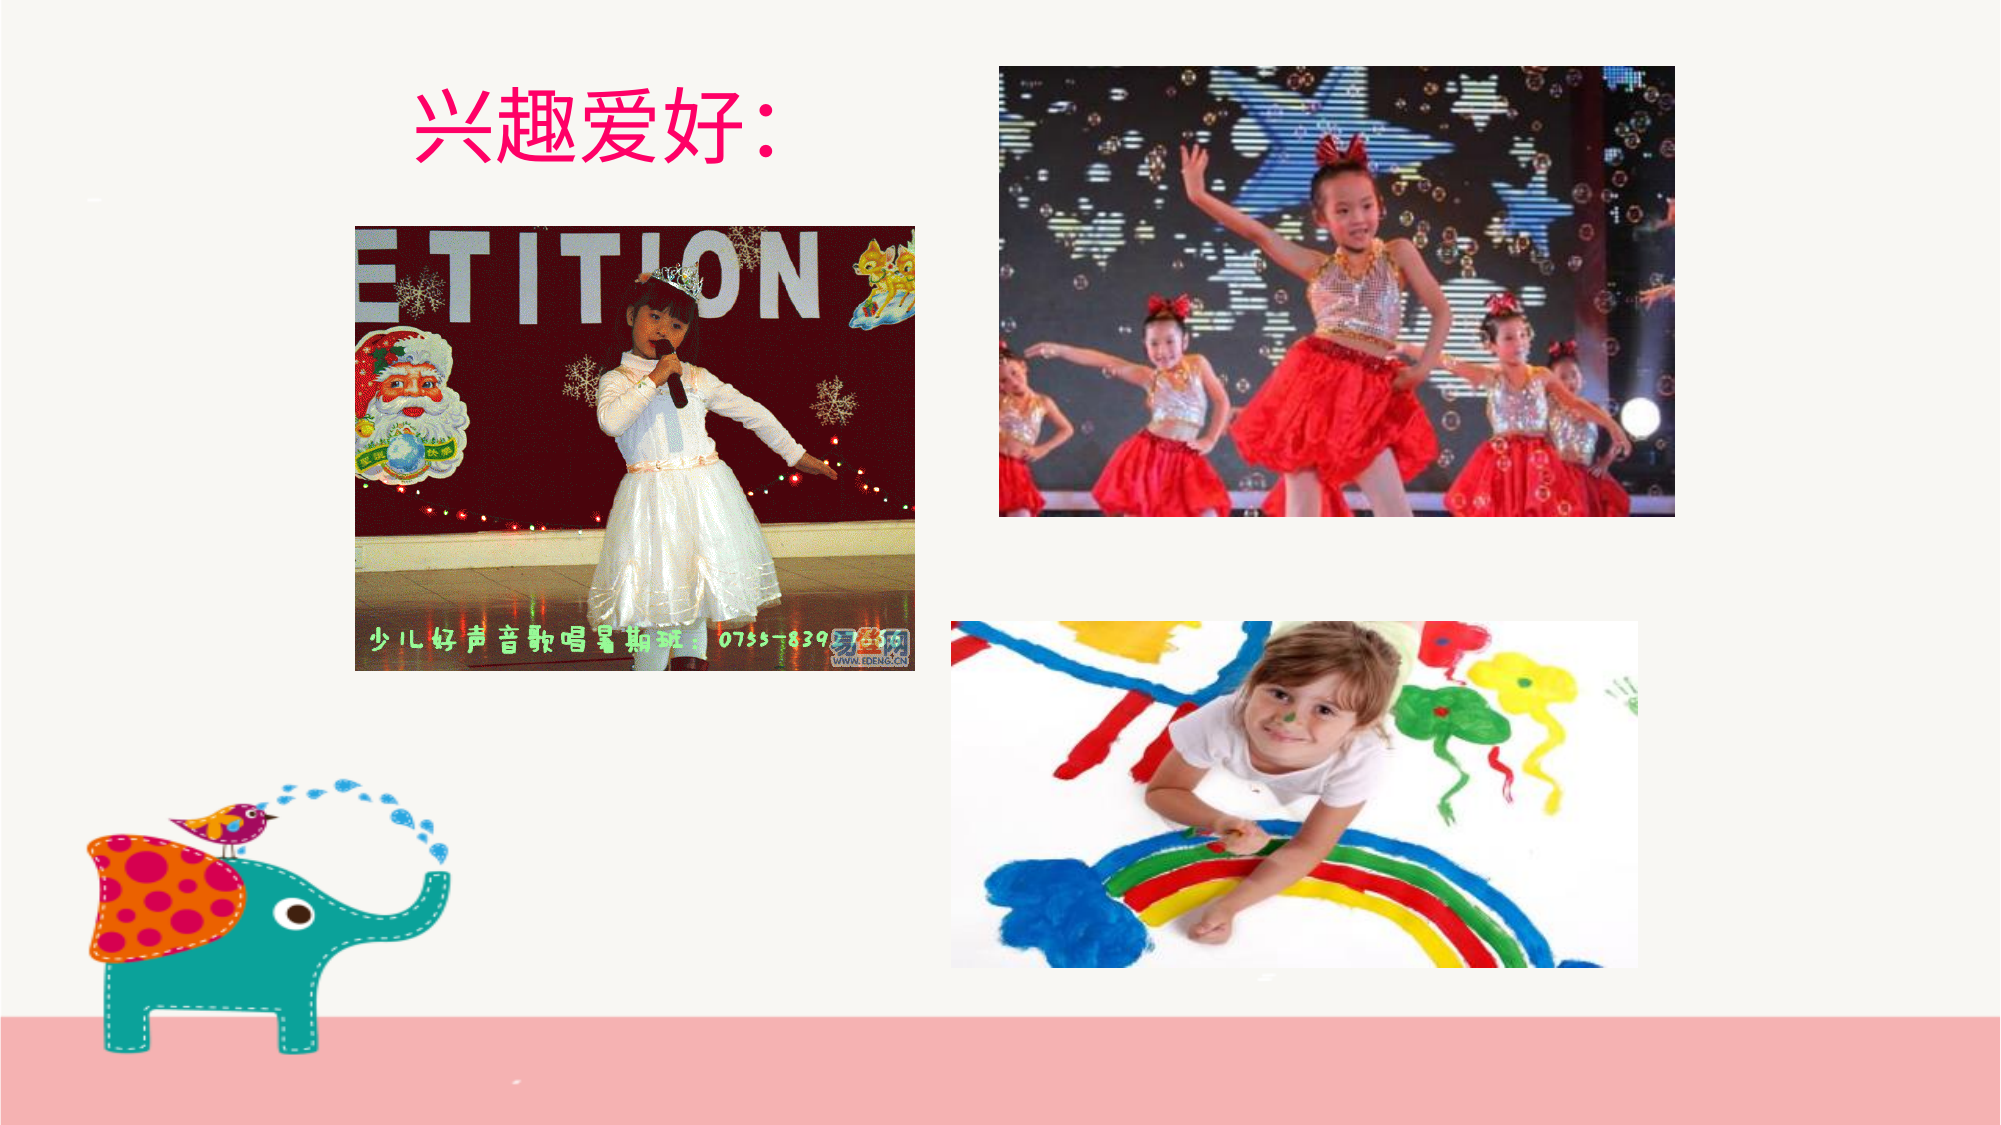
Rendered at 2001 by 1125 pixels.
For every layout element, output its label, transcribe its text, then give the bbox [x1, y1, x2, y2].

picture [0, 0, 2001, 1125]
text_box 兴趣爱好： [397, 66, 952, 281]
